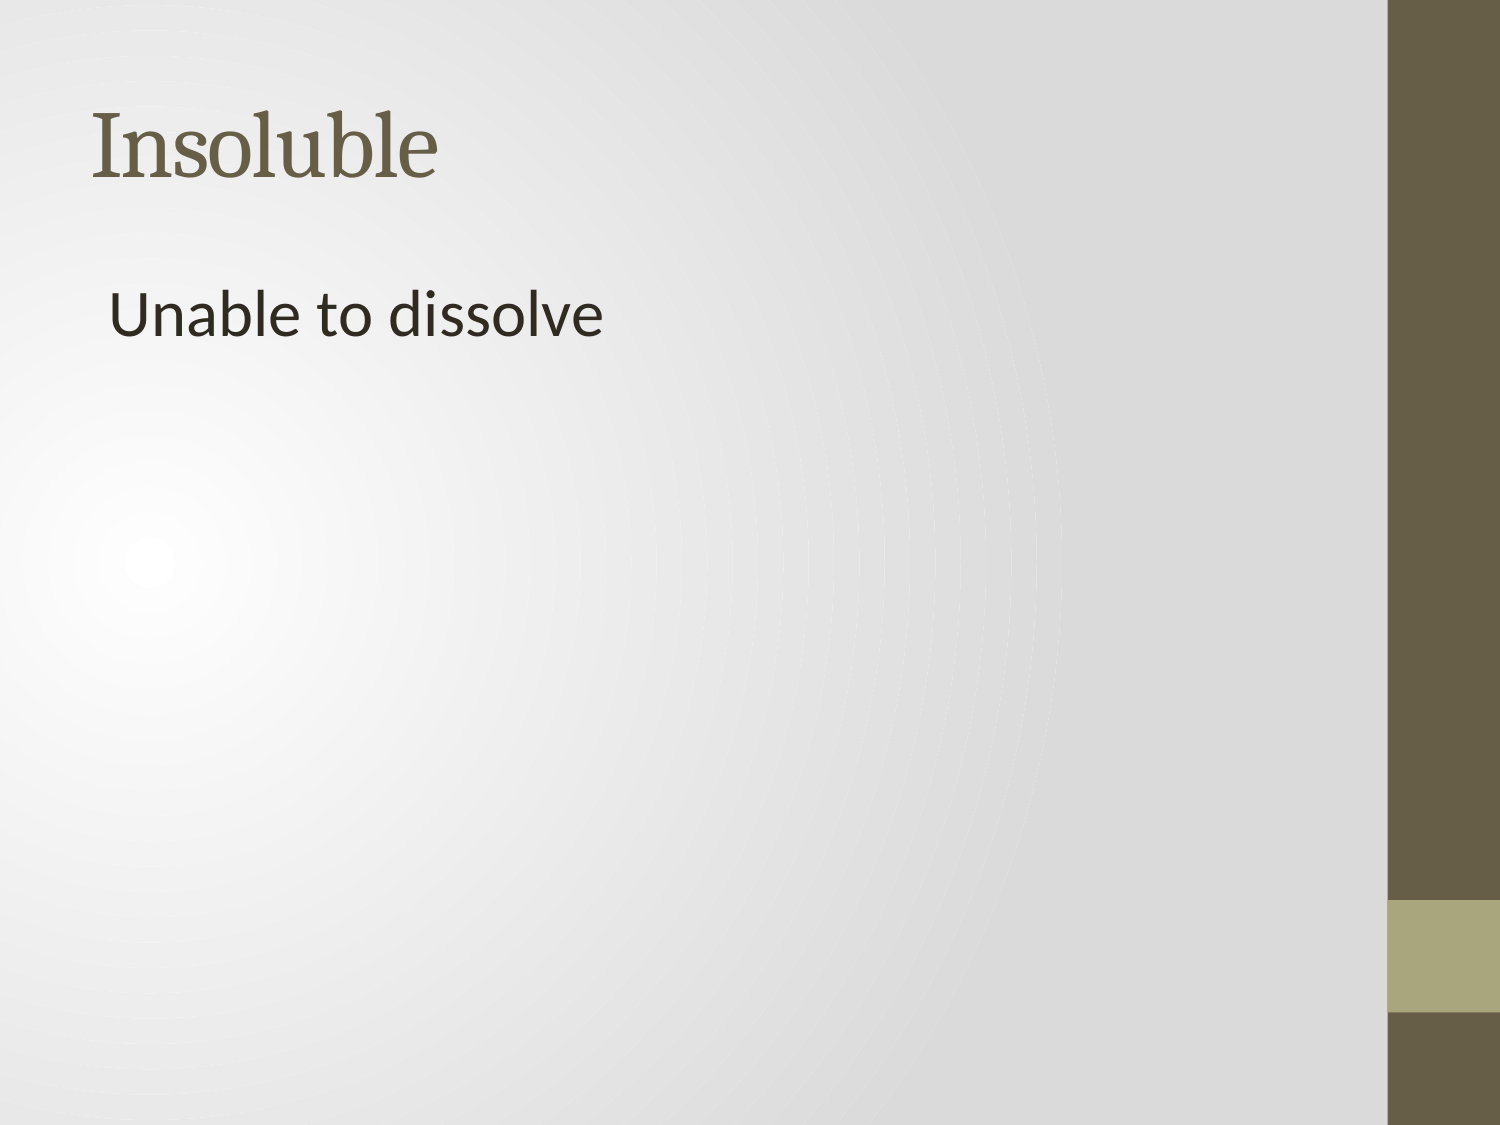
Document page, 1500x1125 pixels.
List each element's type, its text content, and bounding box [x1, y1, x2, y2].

title Insoluble [75, 45, 1325, 233]
list Unable to dissolve [75, 262, 1325, 1050]
